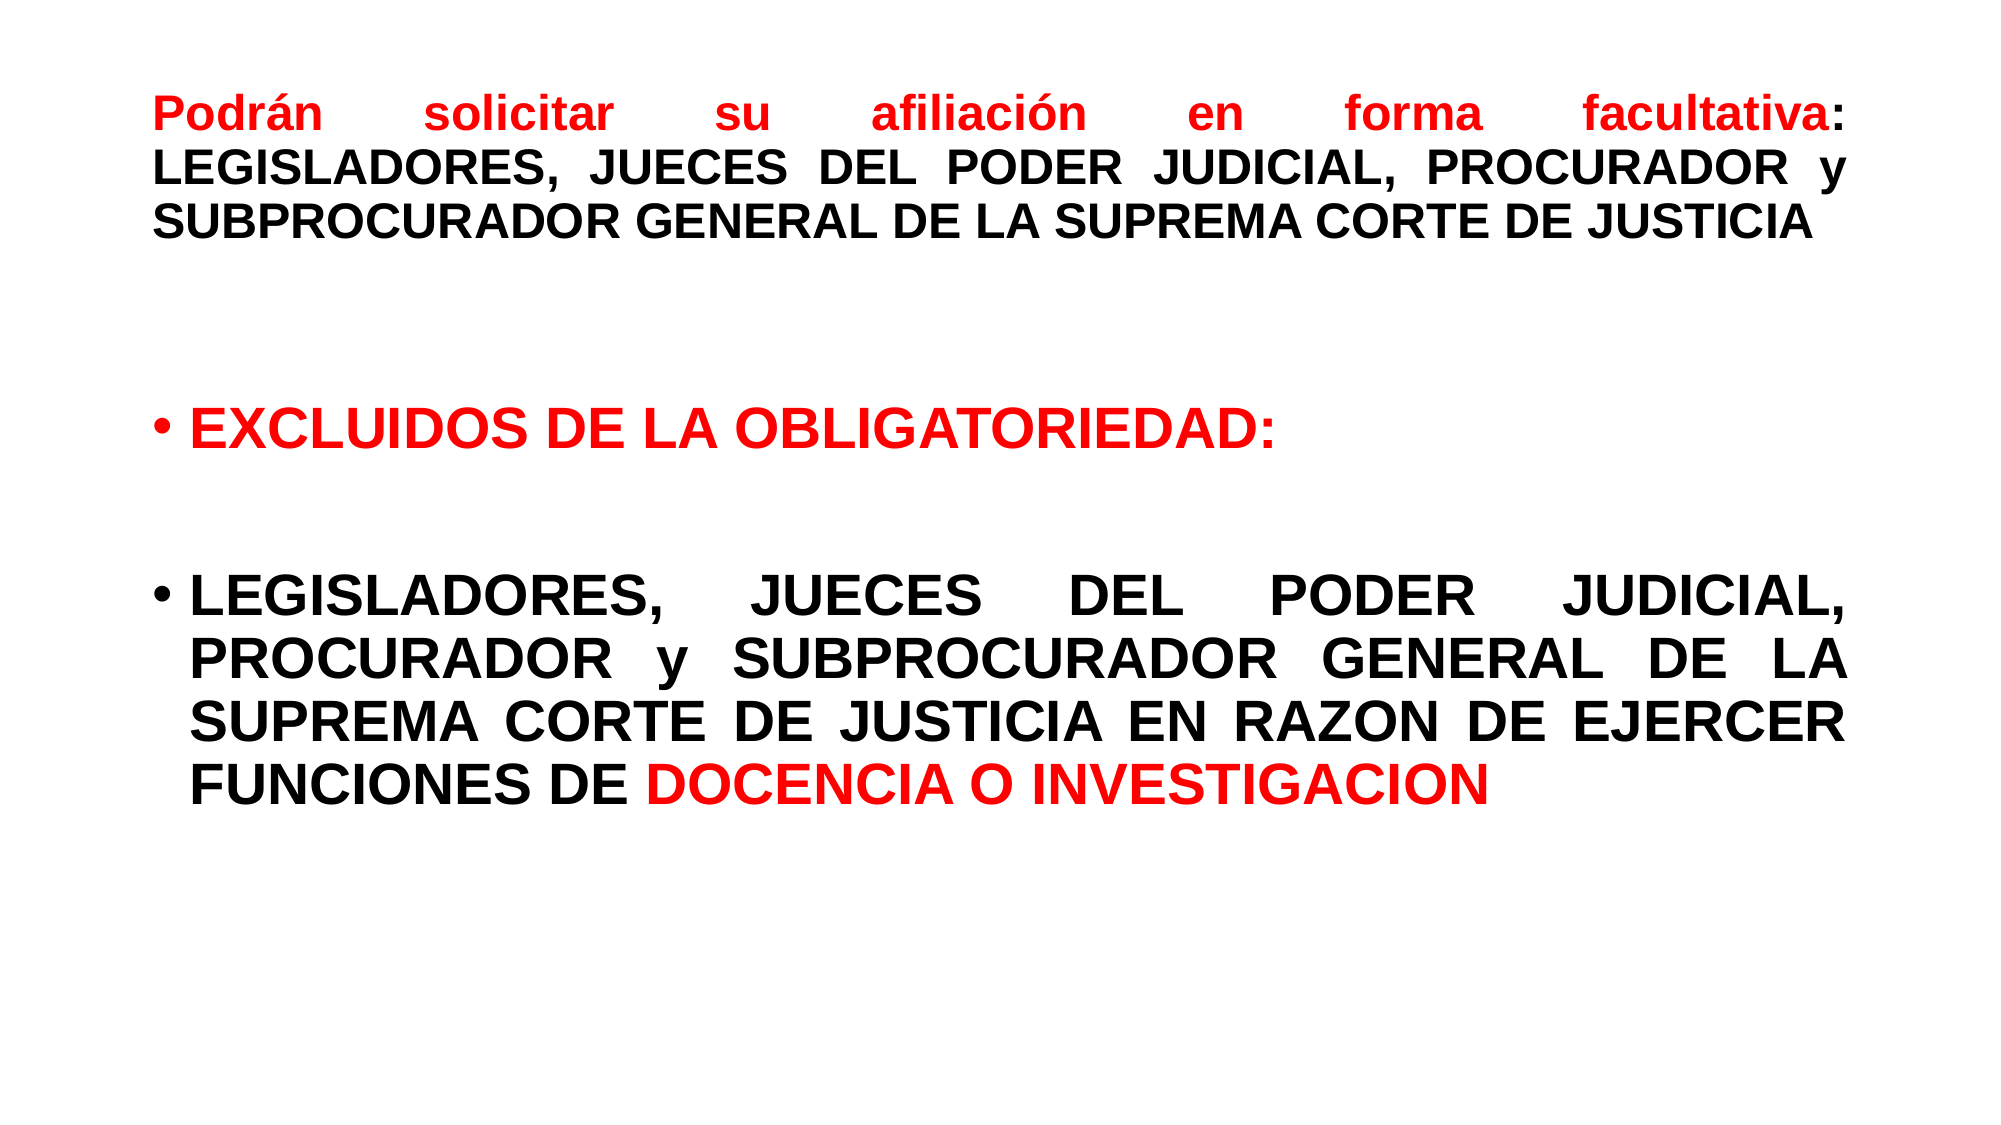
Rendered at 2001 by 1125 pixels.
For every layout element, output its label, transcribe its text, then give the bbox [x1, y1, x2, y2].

title Podrán solicitar su afiliación en forma facultativa: LEGISLADORES, JUECES DEL PODER JUDICIAL, PROCURADOR y SUBPROCURADOR GENERAL DE LA SUPREMA CORTE DE JUSTICIA [137, 59, 1863, 278]
list EXCLUIDOS DE LA OBLIGATORIEDAD: LEGISLADORES, JUECES DEL PODER JUDICIAL, PROCURADOR y SUBPROCURADOR GENERAL DE LA SUPREMA CORTE DE JUSTICIA EN RAZON DE EJERCER FUNCIONES DE DOCENCIA O INVESTIGACION [137, 299, 1863, 1014]
